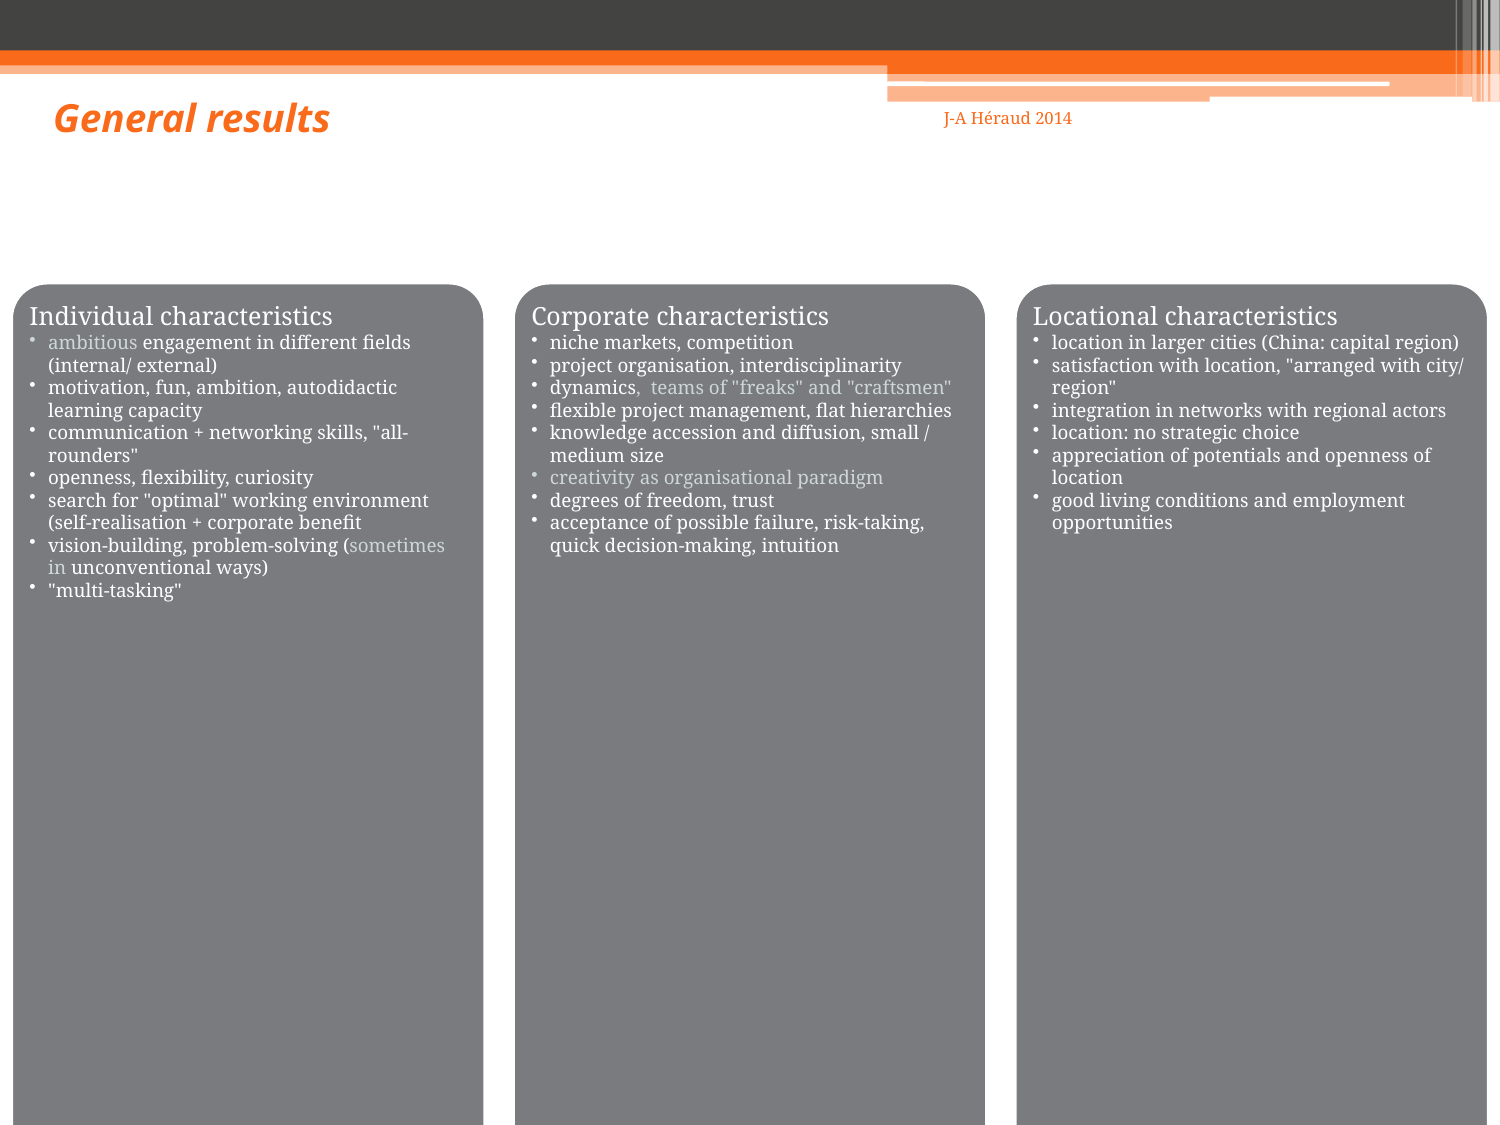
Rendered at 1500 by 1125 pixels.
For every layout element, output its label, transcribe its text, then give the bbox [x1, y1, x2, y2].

text_box J-A Héraud 2014 [862, 100, 1080, 136]
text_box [11, 282, 1489, 1125]
text_box General results [53, 48, 798, 161]
